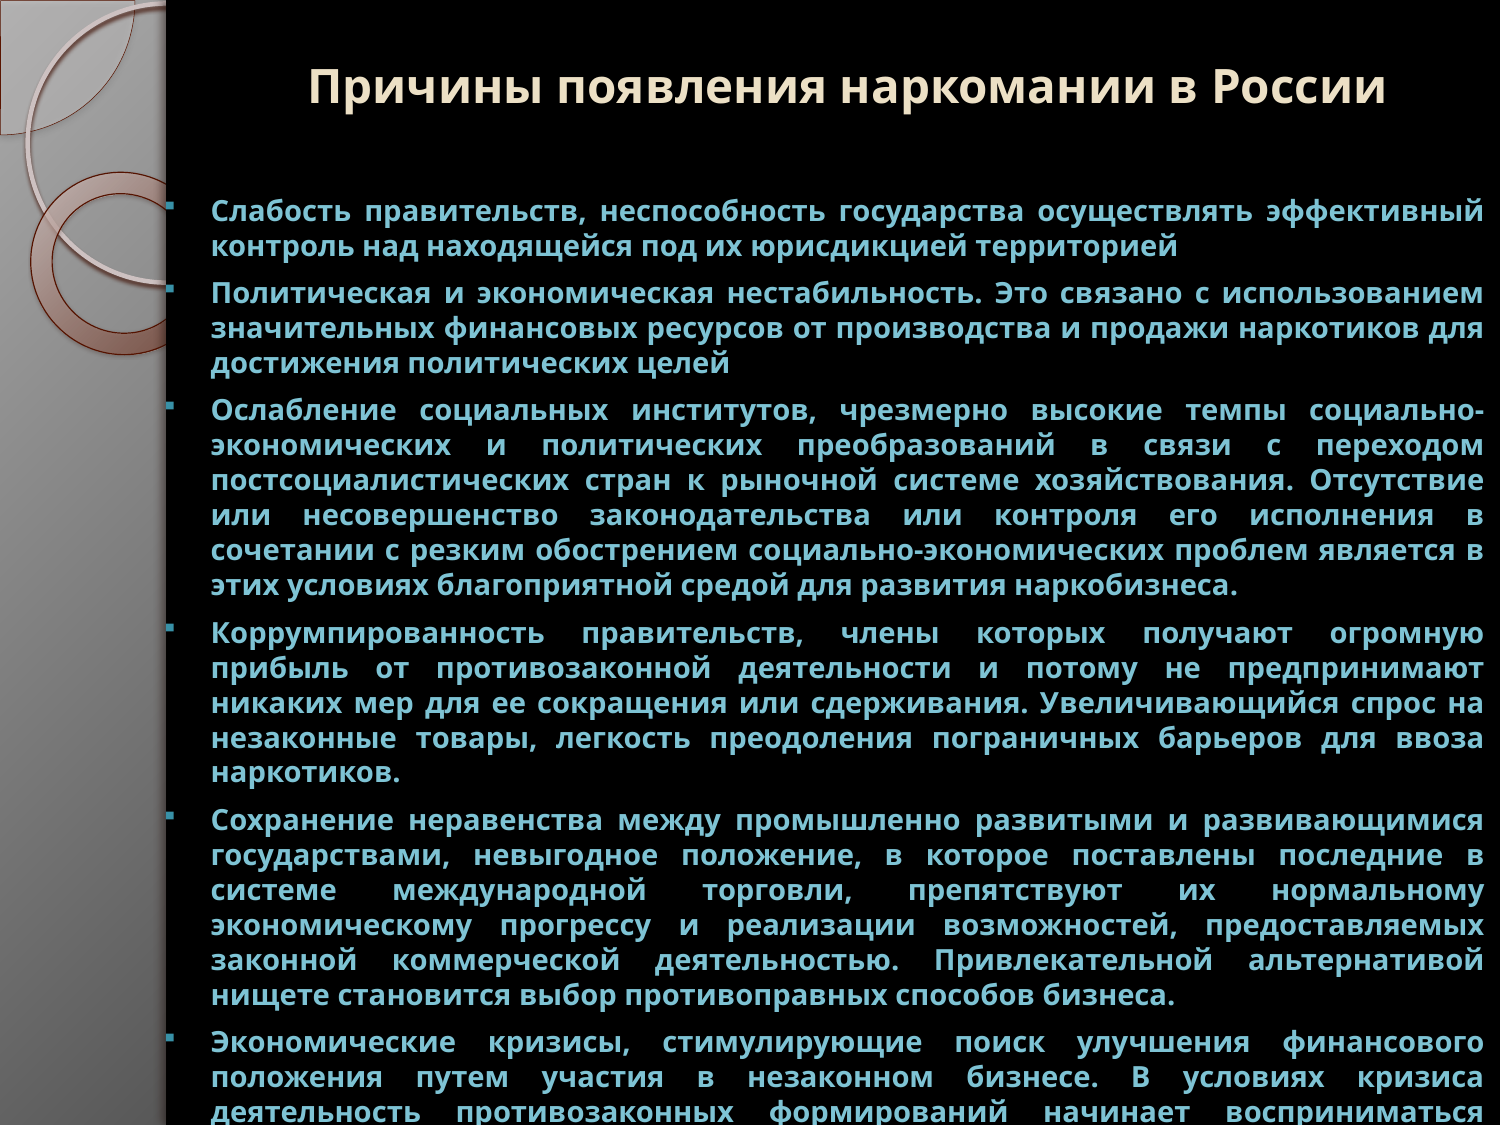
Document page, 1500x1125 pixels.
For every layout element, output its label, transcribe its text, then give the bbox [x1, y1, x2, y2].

list Слабость правительств, неспособность государства осуществлять эффективный контроль над находящейся под их юрисдикцией территорией Политическая и экономическая нестабильность. Это связано с использованием значительных финансовых ресурсов от производства и продажи наркотиков для достижения политических целей Ослабление социальных институтов, чрезмерно высокие темпы социально-экономических и политических преобразований в связи с переходом постсоциалистических стран к рыночной системе хозяйствования. Отсутствие или несовершенство законодательства или контроля его исполнения в сочетании с резким обострением социально-экономических проблем является в этих условиях благоприятной средой для развития наркобизнеса. Коррумпированность правительств, члены которых получают огромную прибыль от противозаконной деятельности и потому не предпринимают никаких мер для ее сокращения или сдерживания. Увеличивающийся спрос на незаконные товары, легкость преодоления пограничных барьеров для ввоза наркотиков. Сохранение неравенства между промышленно развитыми и развивающимися государствами, невыгодное положение, в которое поставлены последние в системе международной торговли, препятствуют их нормальному экономическому прогрессу и реализации возможностей, предоставляемых законной коммерческой деятельностью. Привлекательной альтернативой нищете становится выбор противоправных способов бизнеса. Экономические кризисы, стимулирующие поиск улучшения финансового положения путем участия в незаконном бизнесе. В условиях кризиса деятельность противозаконных формирований начинает восприниматься положительно. [135, 184, 1500, 1125]
title Причины появления наркомании в России [198, 30, 1498, 138]
